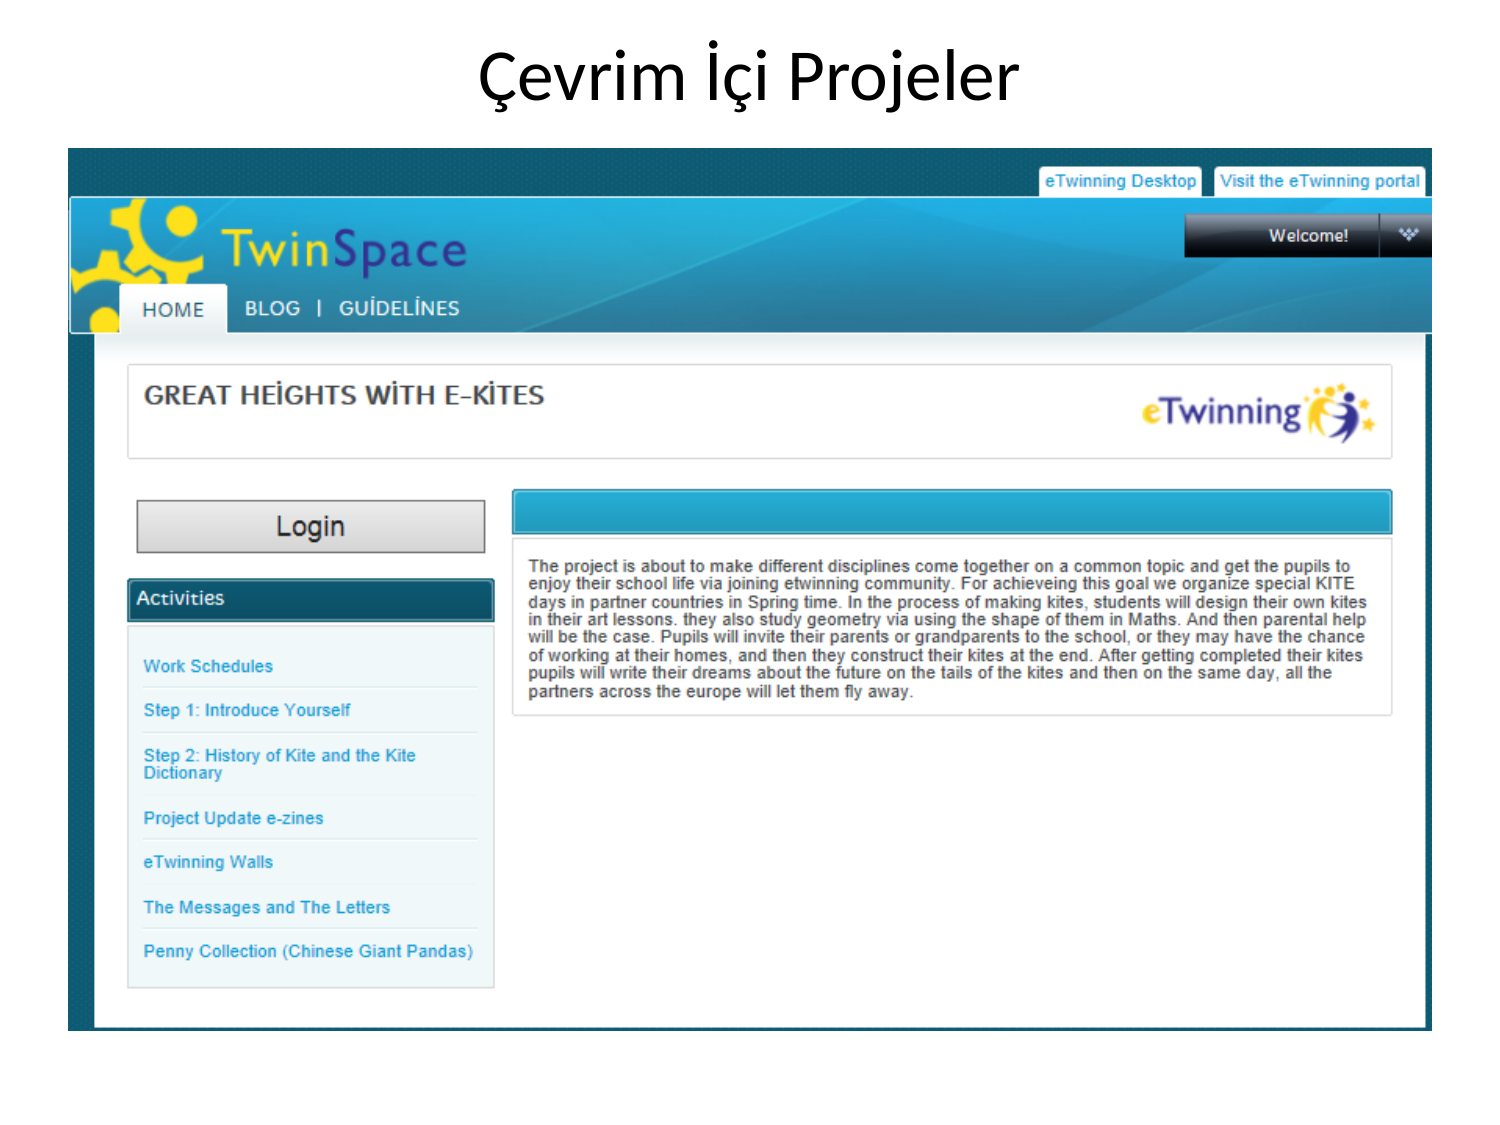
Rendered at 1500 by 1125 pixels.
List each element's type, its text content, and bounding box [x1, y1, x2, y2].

picture [68, 148, 1432, 1031]
title Çevrim İçi Projeler [75, 19, 1425, 124]
